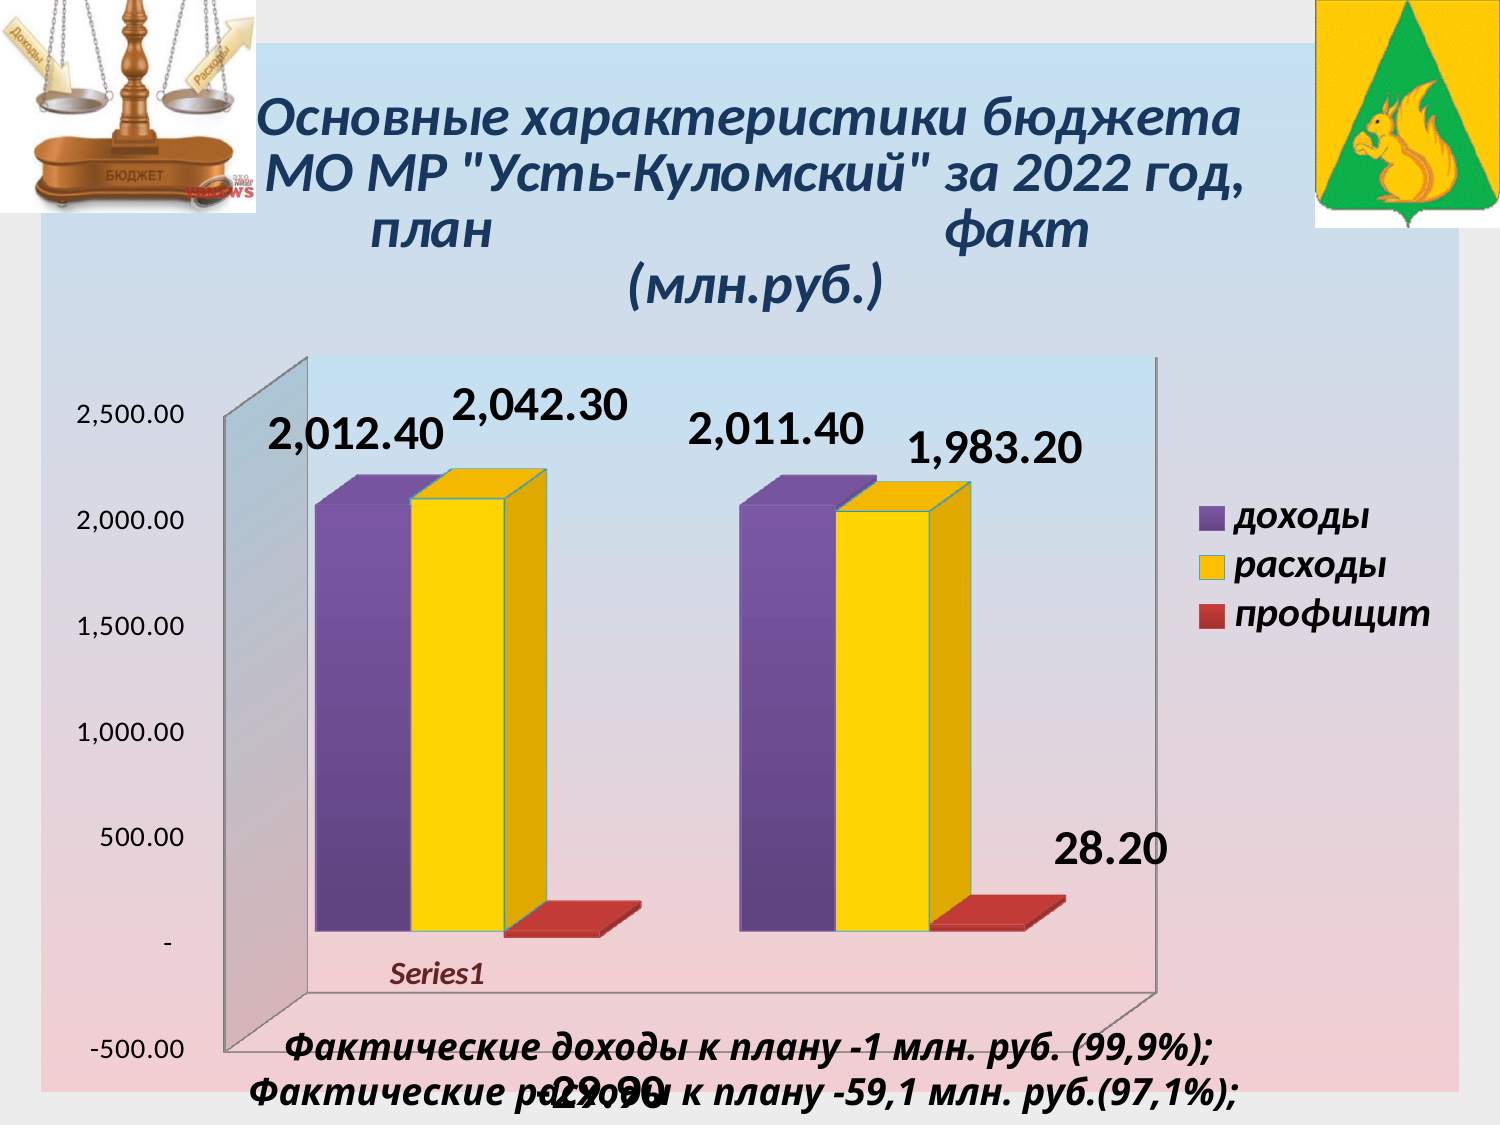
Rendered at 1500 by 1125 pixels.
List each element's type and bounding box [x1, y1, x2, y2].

chart [41, 43, 1459, 1122]
picture [1315, 0, 1500, 228]
picture [0, 0, 256, 214]
